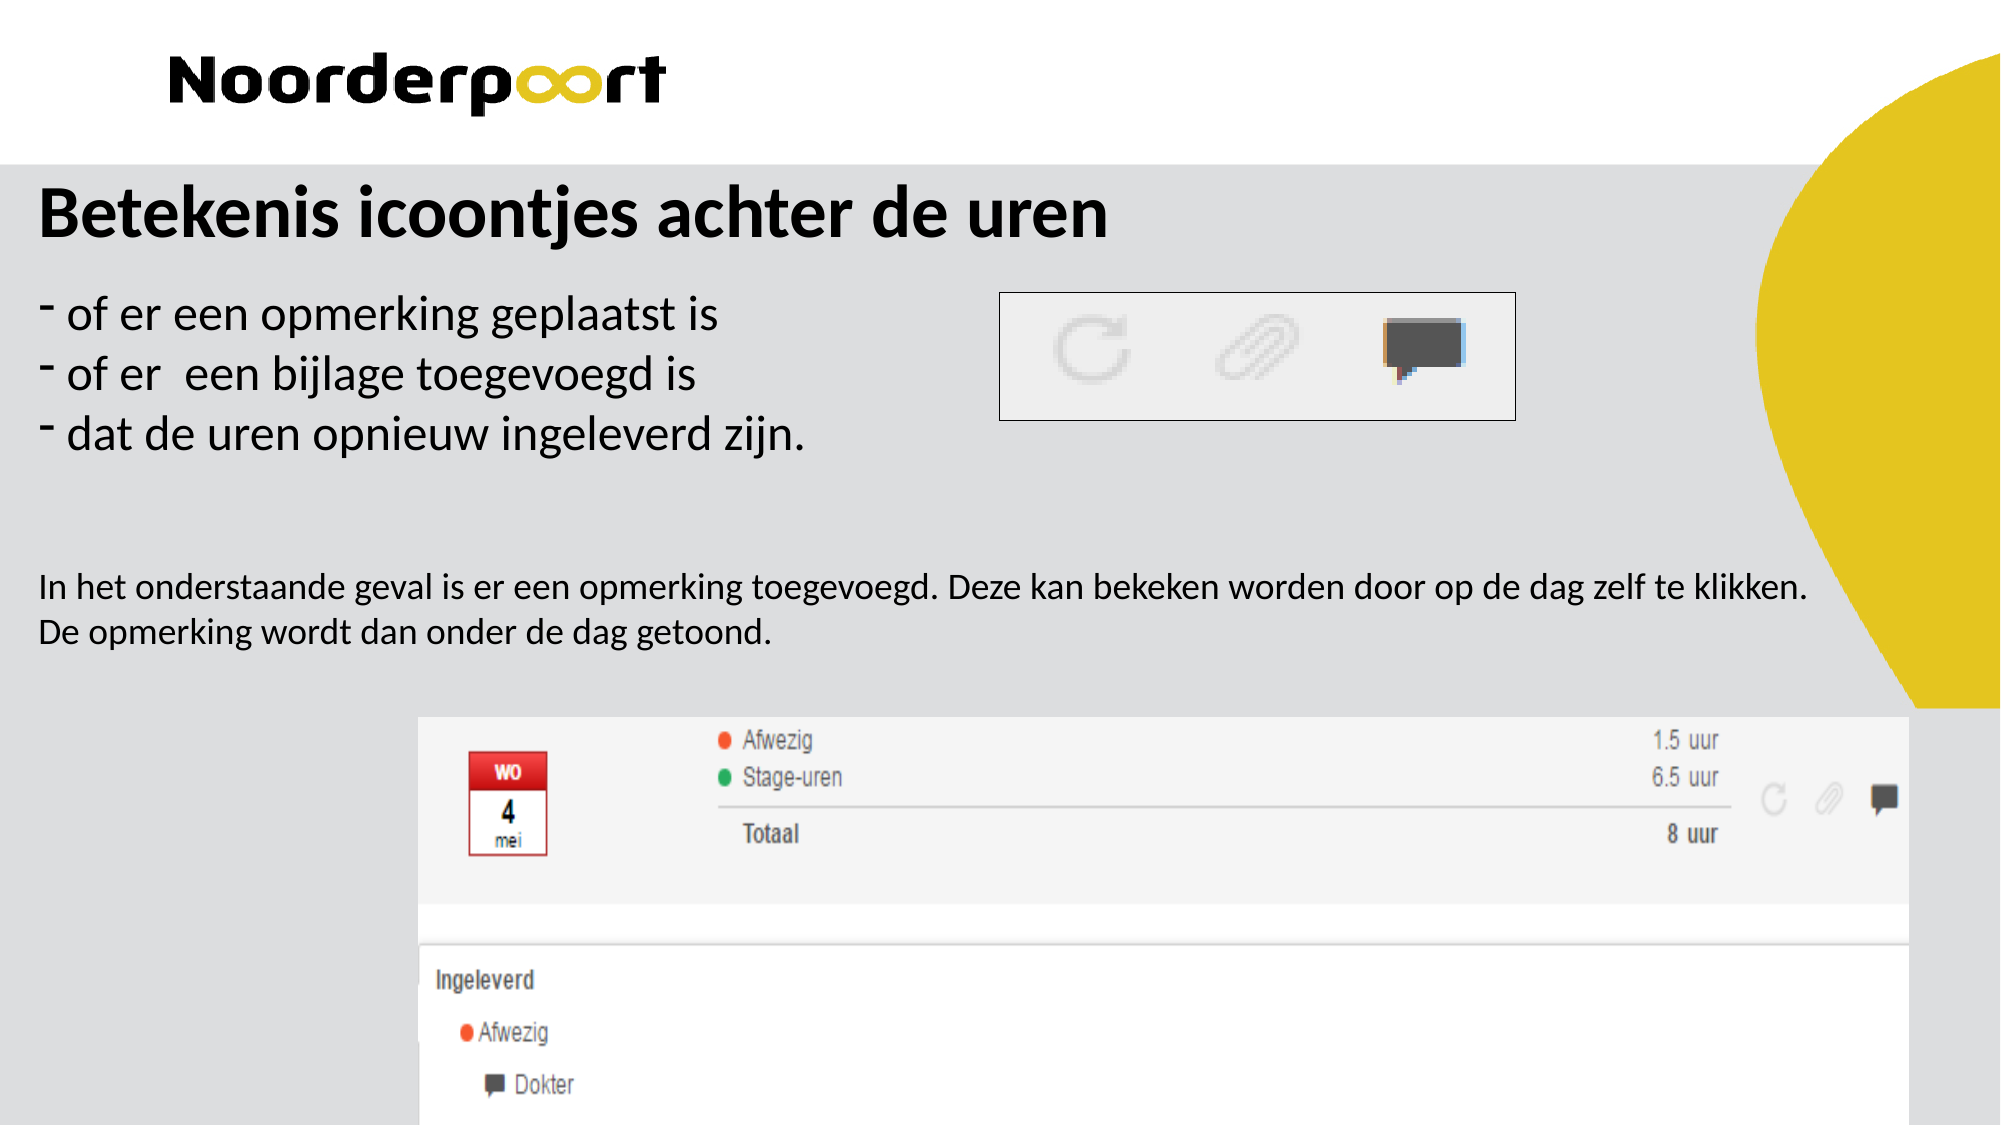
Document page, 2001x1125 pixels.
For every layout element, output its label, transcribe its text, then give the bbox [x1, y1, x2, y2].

text_box In het onderstaande geval is er een opmerking toegevoegd. Deze kan bekeken worden door op de dag zelf te klikken. De opmerking wordt dan onder de dag getoond. [23, 509, 1956, 705]
text_box Betekenis icoontjes achter de uren of er een opmerking geplaatst is of er een bijlage toegevoegd is dat de uren opnieuw ingeleverd zijn. [23, 155, 1813, 468]
picture [0, 0, 2001, 1125]
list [999, 292, 1516, 421]
text_box [95, 153, 2000, 229]
